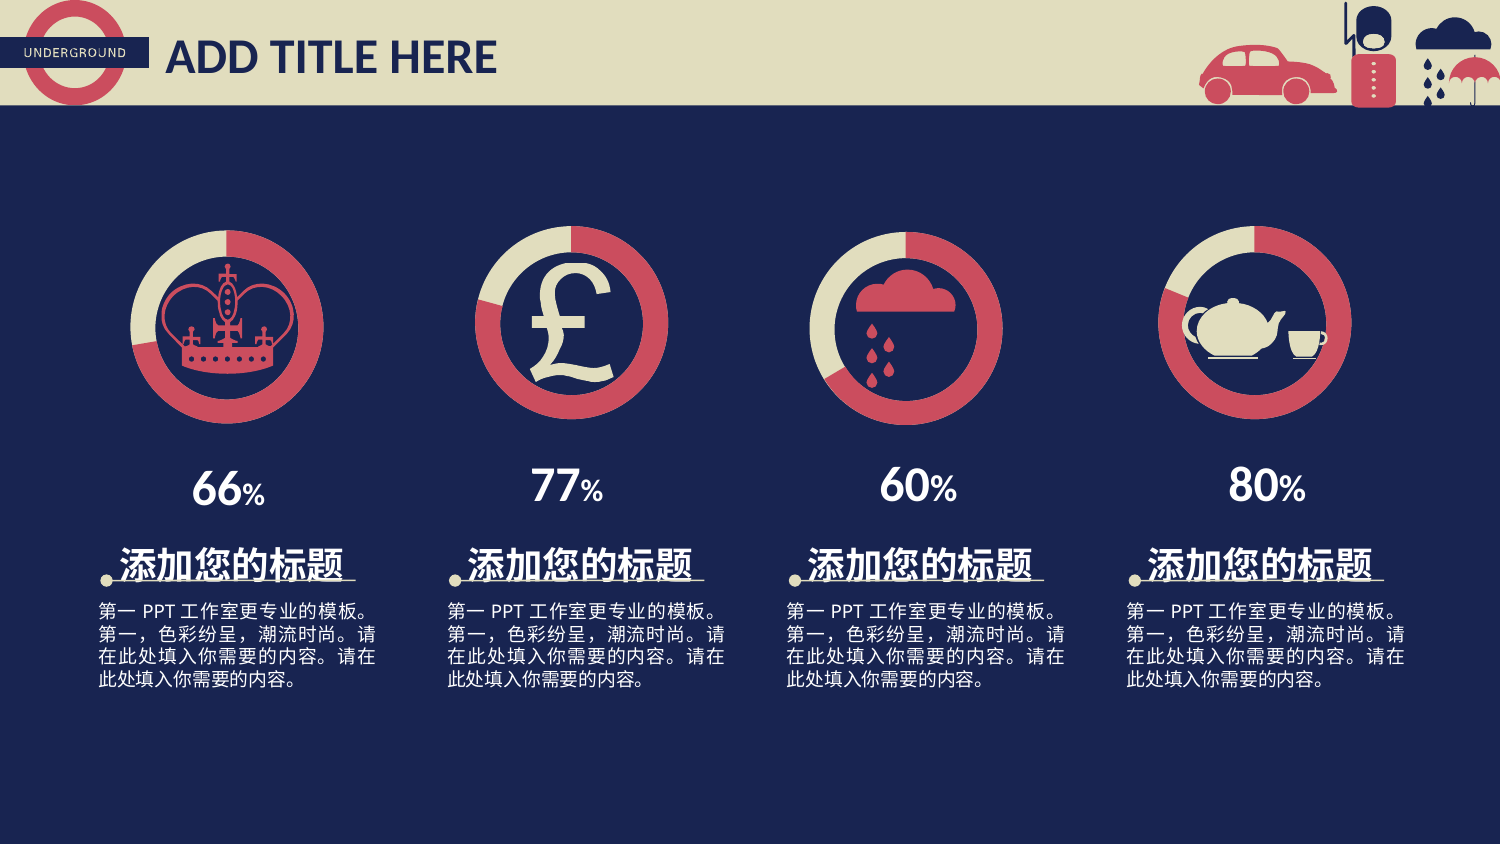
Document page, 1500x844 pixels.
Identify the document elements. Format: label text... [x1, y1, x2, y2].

picture [855, 269, 957, 388]
text_box [132, 230, 324, 424]
text_box [809, 231, 905, 380]
text_box 80% [1217, 445, 1352, 518]
text_box 60% [868, 445, 1003, 518]
text_box 66% [180, 449, 315, 521]
text_box [1158, 226, 1352, 420]
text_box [771, 534, 1080, 722]
text_box 77% [518, 445, 654, 518]
picture [529, 262, 614, 384]
text_box [477, 226, 571, 305]
text_box [130, 230, 226, 345]
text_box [0, 0, 1500, 108]
text_box [1164, 226, 1254, 296]
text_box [431, 534, 741, 722]
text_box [1111, 534, 1420, 722]
text_box [475, 226, 669, 420]
picture [1181, 297, 1329, 360]
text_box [83, 534, 392, 722]
text_box [824, 231, 1003, 425]
picture [161, 262, 295, 375]
